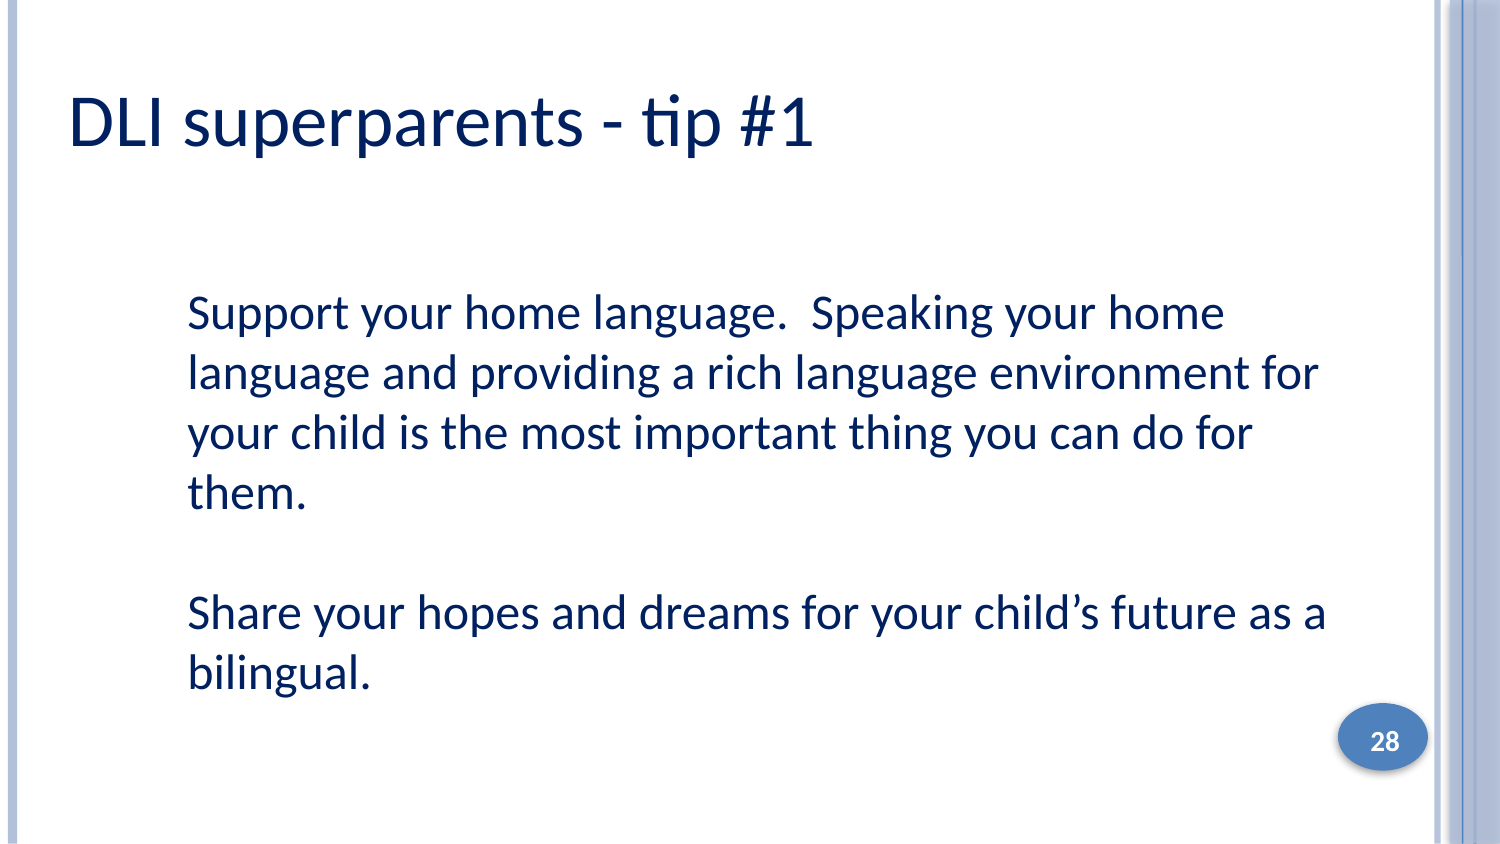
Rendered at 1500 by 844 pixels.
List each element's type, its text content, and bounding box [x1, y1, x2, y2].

text_box Support your home language. Speaking your home language and providing a rich language environment for your child is the most important thing you can do for them. Share your hopes and dreams for your child’s future as a bilingual. [172, 271, 1385, 707]
text_box DLI superparents - tip #1 [54, 64, 831, 170]
slide_number 28 [1340, 707, 1431, 772]
